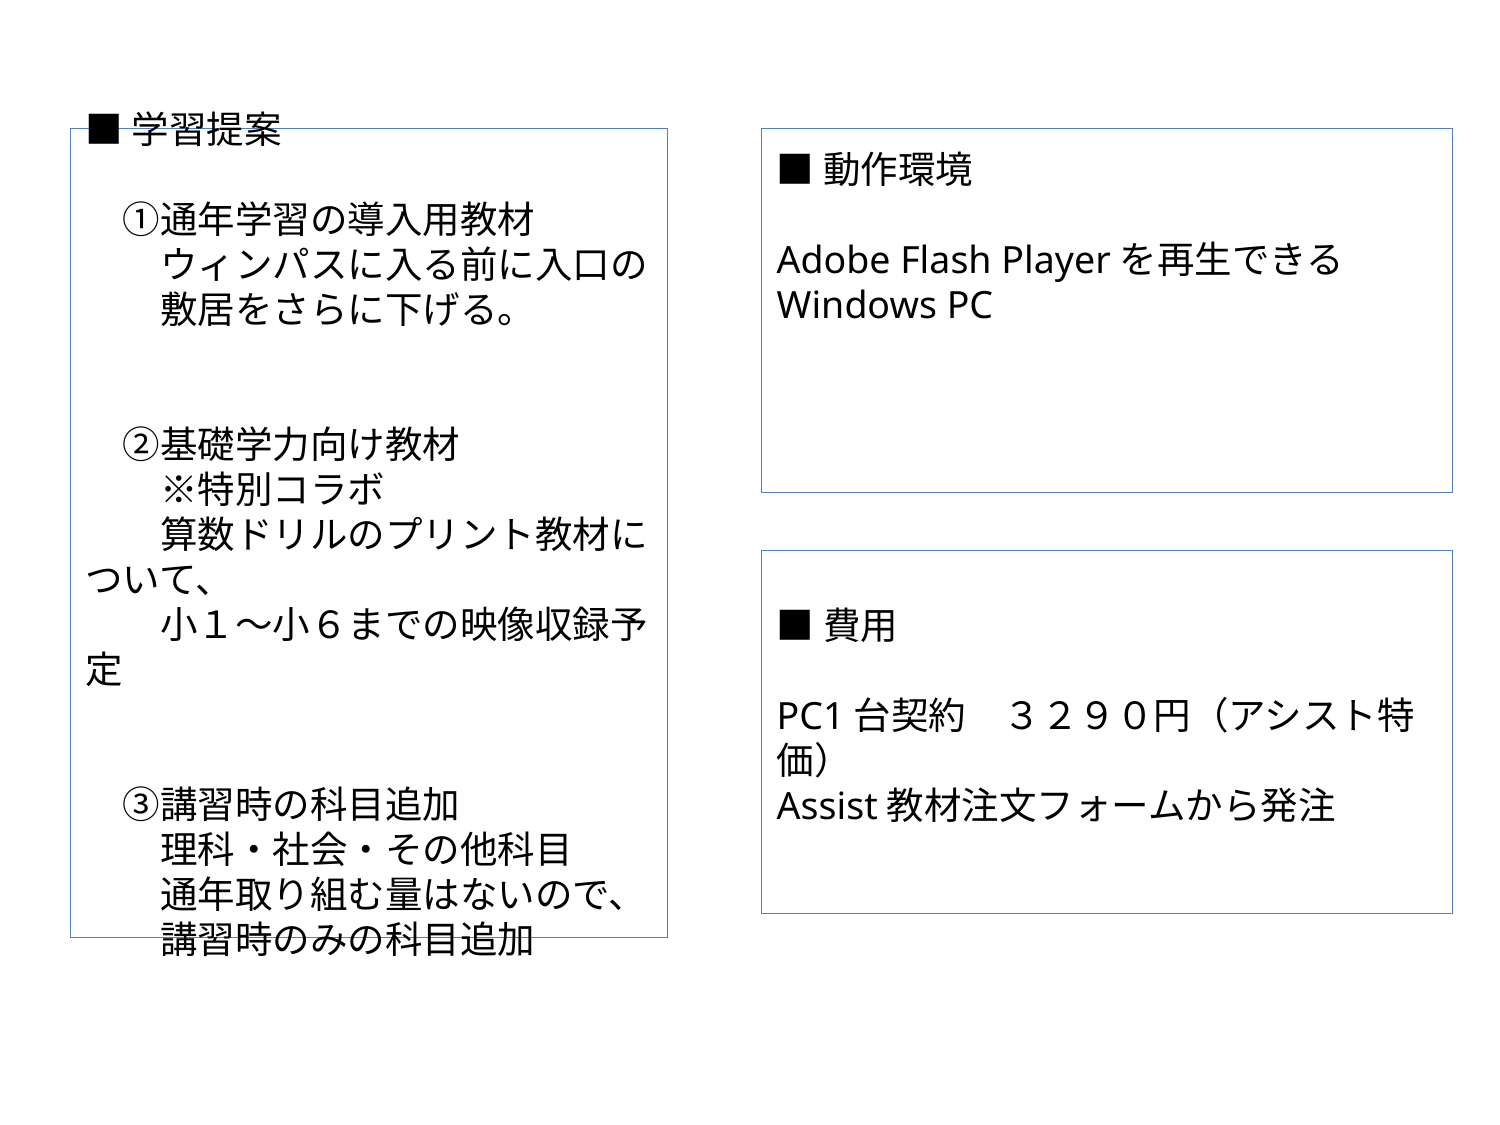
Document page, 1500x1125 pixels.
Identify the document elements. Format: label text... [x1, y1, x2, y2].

text_box ■動作環境 Adobe Flash Playerを再生できるWindows PC [761, 128, 1453, 493]
text_box ■費用 PC1台契約 ３２９０円（アシスト特価） Assist教材注文フォームから発注 [761, 550, 1453, 914]
title ■学習提案 ①通年学習の導入用教材 ウィンパスに入る前に入口の 敷居をさらに下げる。 ②基礎学力向け教材 ※特別コラボ 算数ドリルのプリント教材について、 小１～小６までの映像収録予定 ③講習時の科目追加 理科・社会・その他科目 通年取り組む量はないので、 講習時のみの科目追加 [70, 128, 668, 938]
